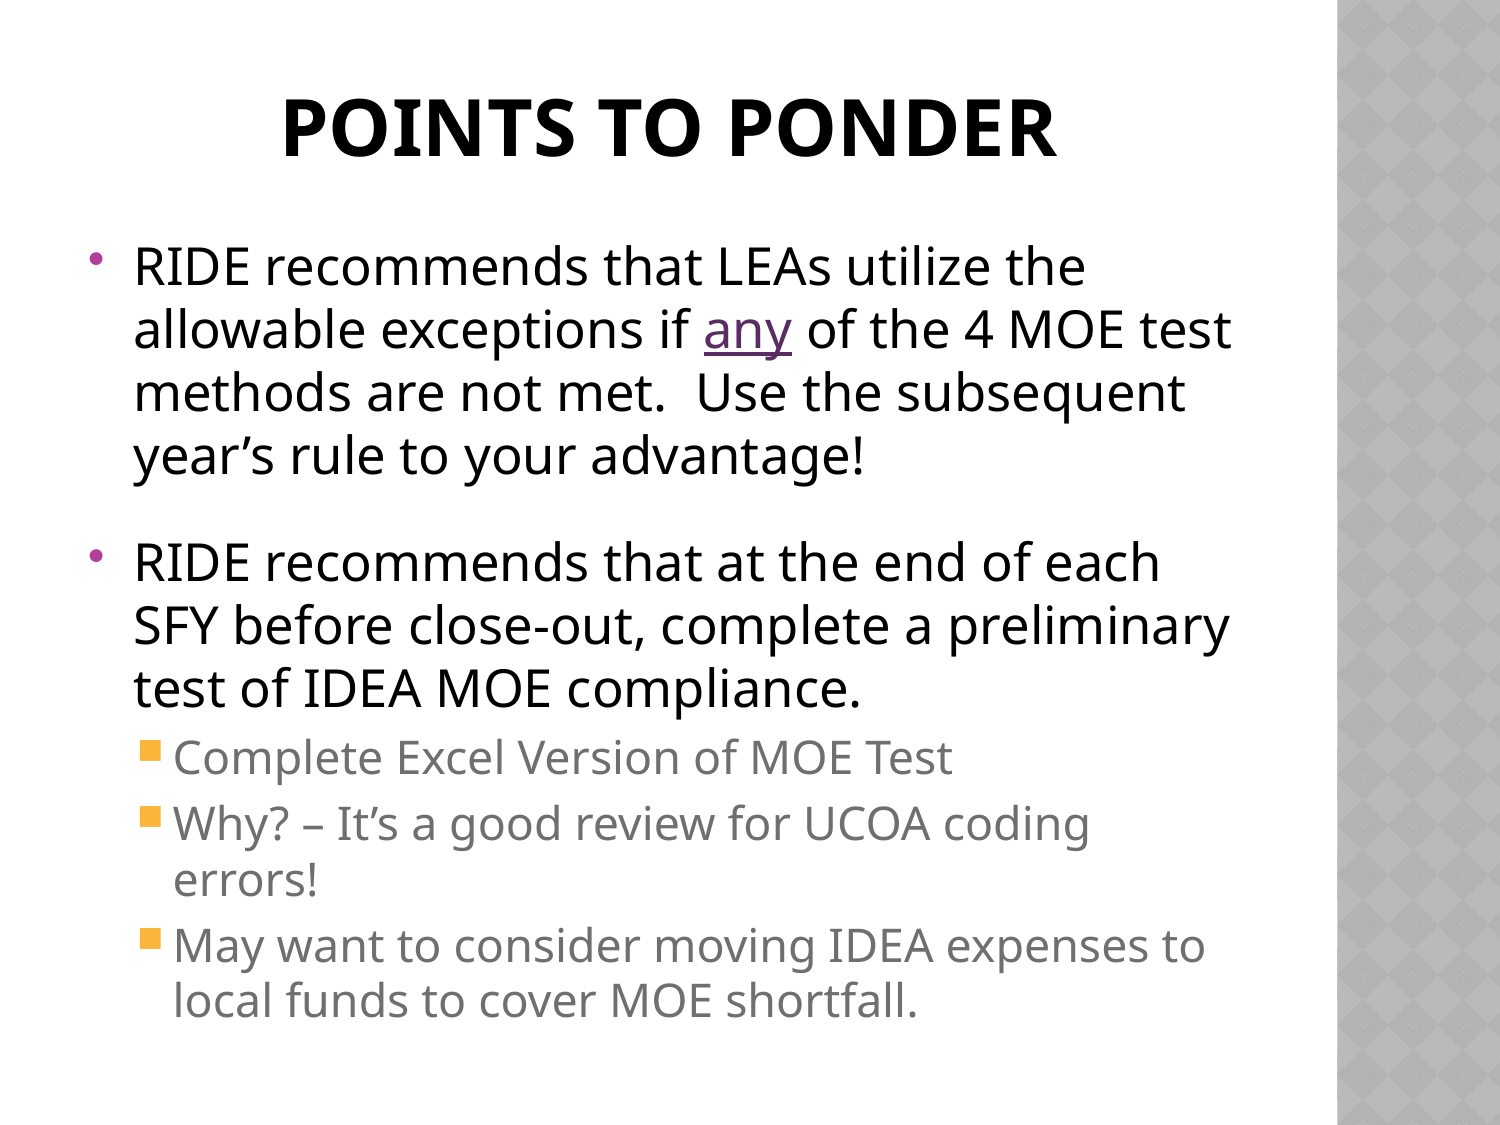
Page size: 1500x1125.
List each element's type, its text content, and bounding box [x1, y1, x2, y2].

title Points to ponder [75, 50, 1263, 173]
list RIDE recommends that LEAs utilize the allowable exceptions if any of the 4 MOE test methods are not met. Use the subsequent year’s rule to your advantage! RIDE recommends that at the end of each SFY before close-out, complete a preliminary test of IDEA MOE compliance. Complete Excel Version of MOE Test Why? – It’s a good review for UCOA coding errors! May want to consider moving IDEA expenses to local funds to cover MOE shortfall. [75, 224, 1263, 1038]
